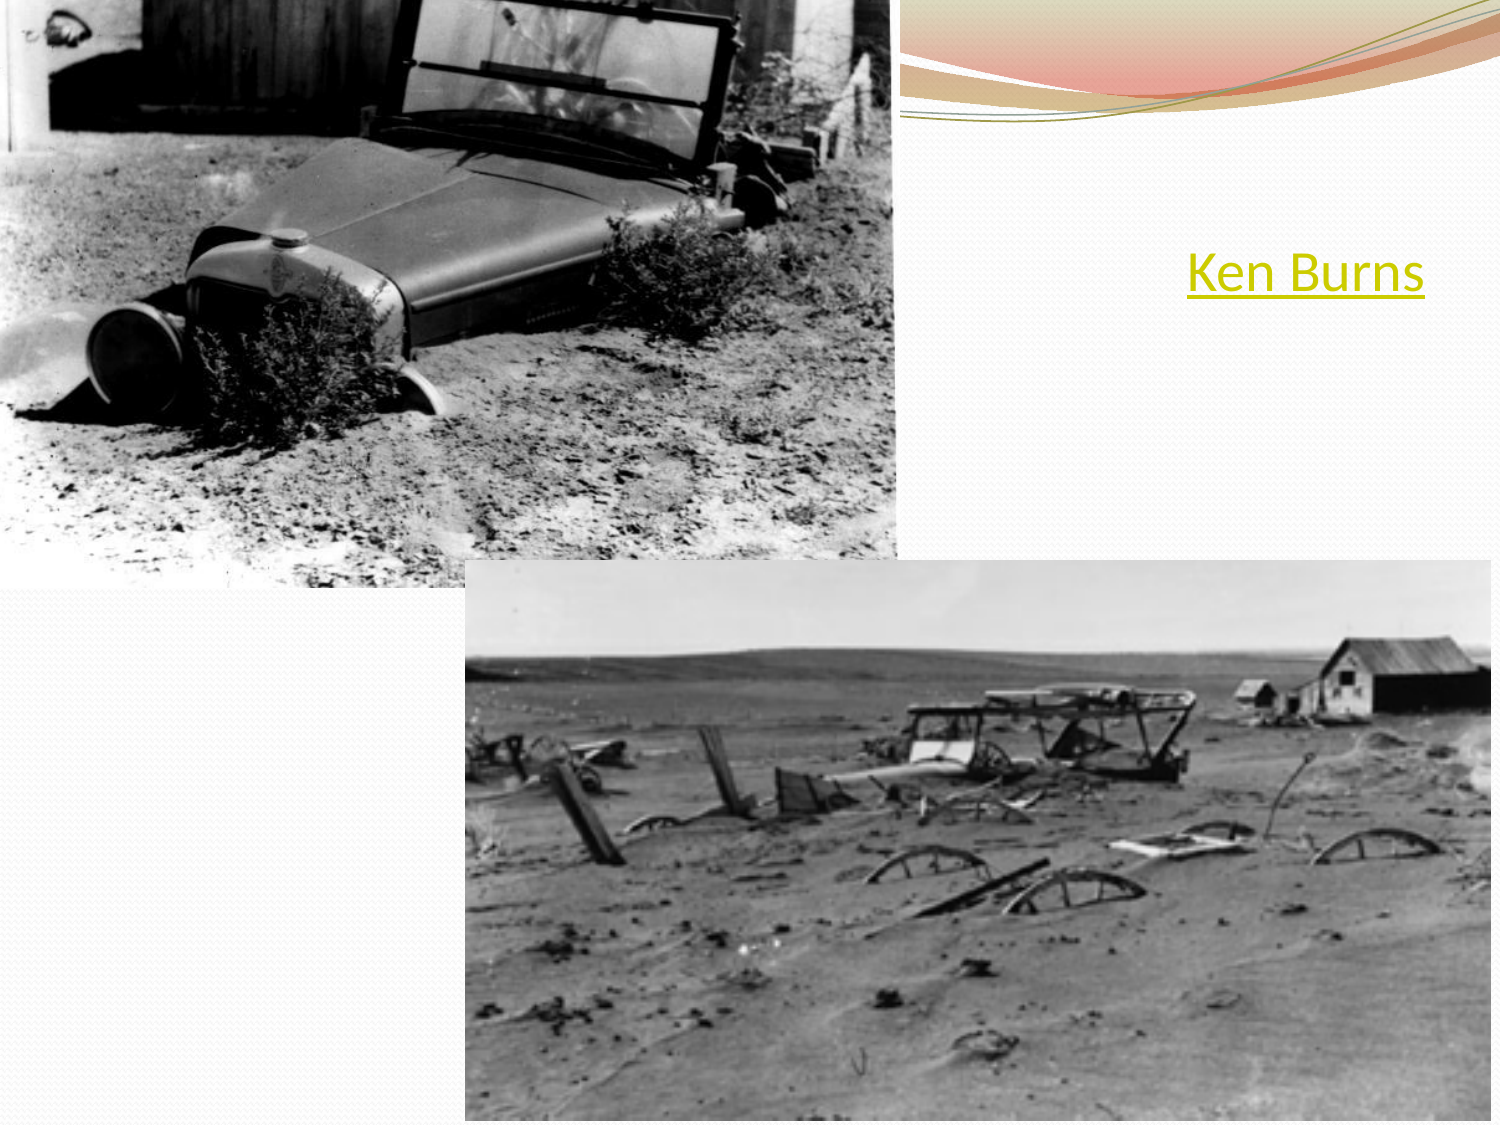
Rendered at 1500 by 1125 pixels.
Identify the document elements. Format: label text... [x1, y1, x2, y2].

title Ken Burns [907, 115, 1425, 303]
picture [0, 0, 1491, 1122]
